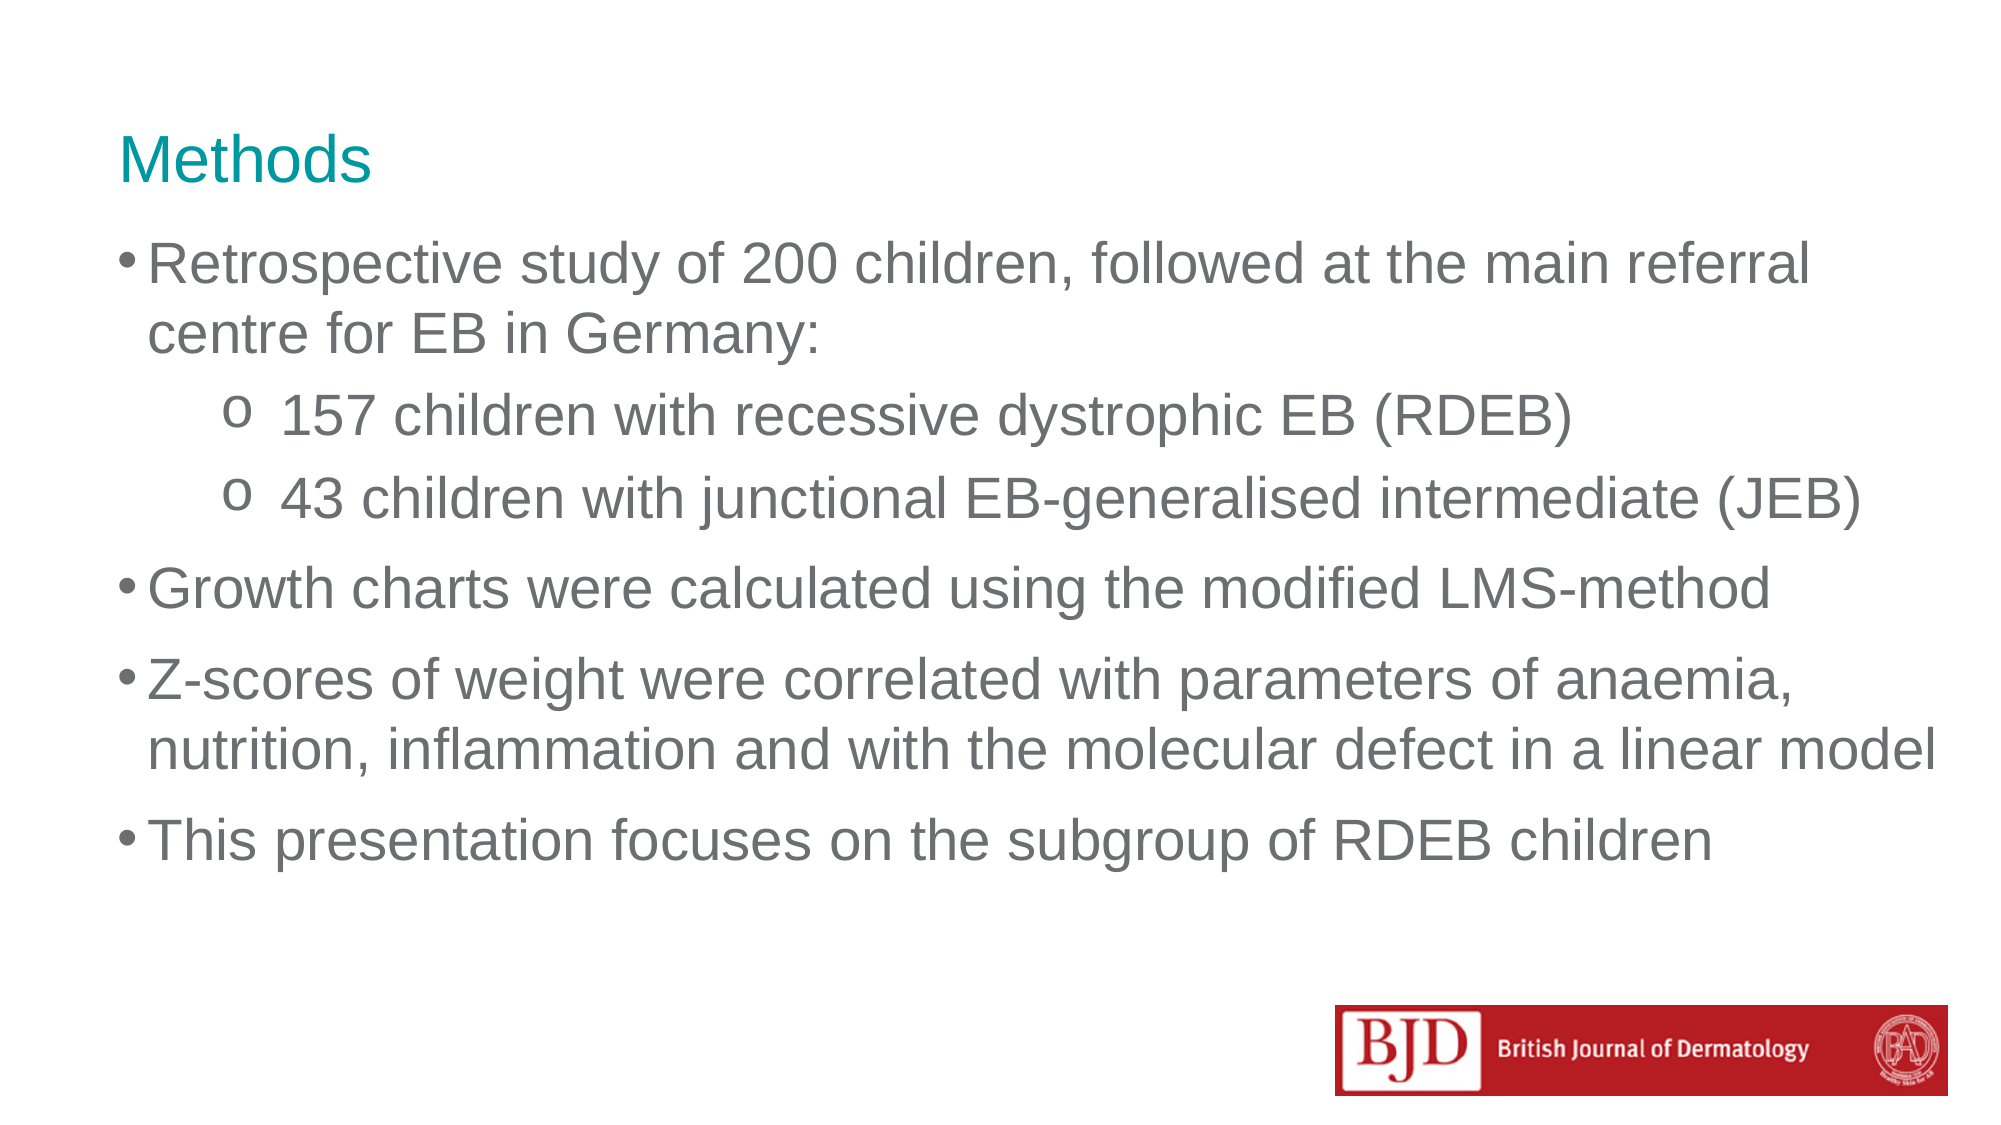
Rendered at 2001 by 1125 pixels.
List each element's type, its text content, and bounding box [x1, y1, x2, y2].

list Retrospective study of 200 children, followed at the main referral centre for EB in Germany: 157 children with recessive dystrophic EB (RDEB) 43 children with junctional EB-generalised intermediate (JEB) Growth charts were calculated using the modified LMS-method Z-scores of weight were correlated with parameters of anaemia, nutrition, inflammation and with the molecular defect in a linear model This presentation focuses on the subgroup of RDEB children [117, 224, 1971, 887]
title Methods [118, 113, 1885, 197]
picture [1335, 1005, 1948, 1096]
